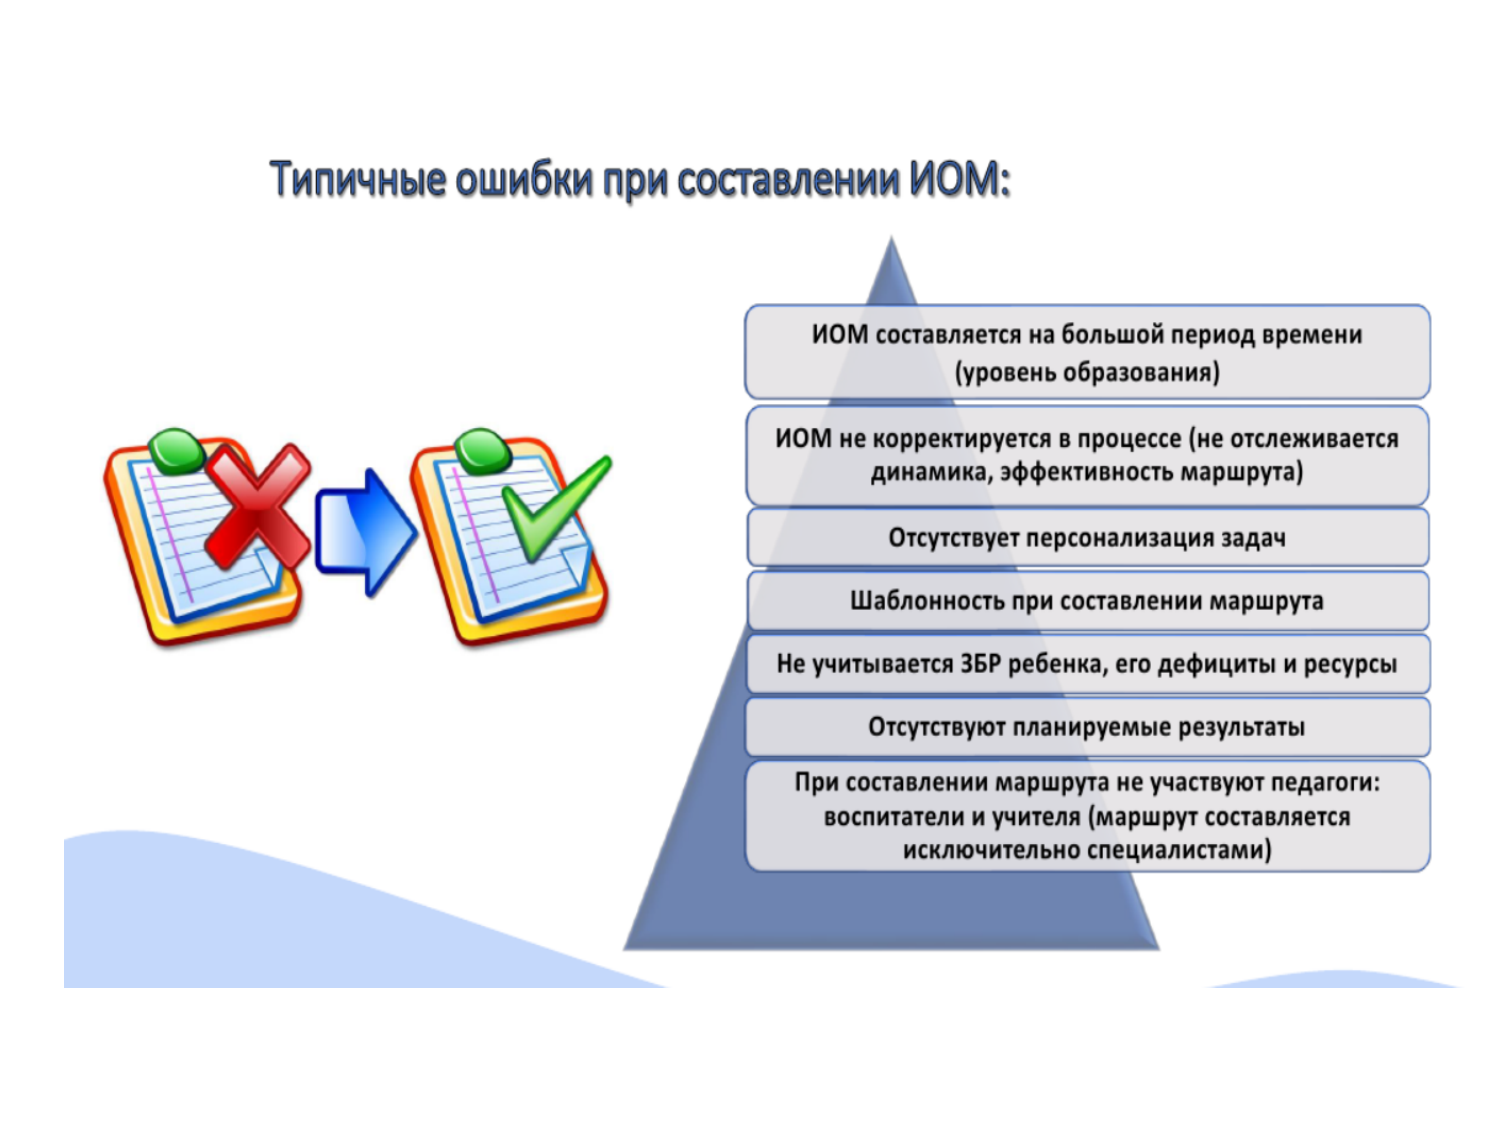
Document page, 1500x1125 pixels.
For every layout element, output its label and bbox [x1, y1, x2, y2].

list [64, 113, 1471, 988]
